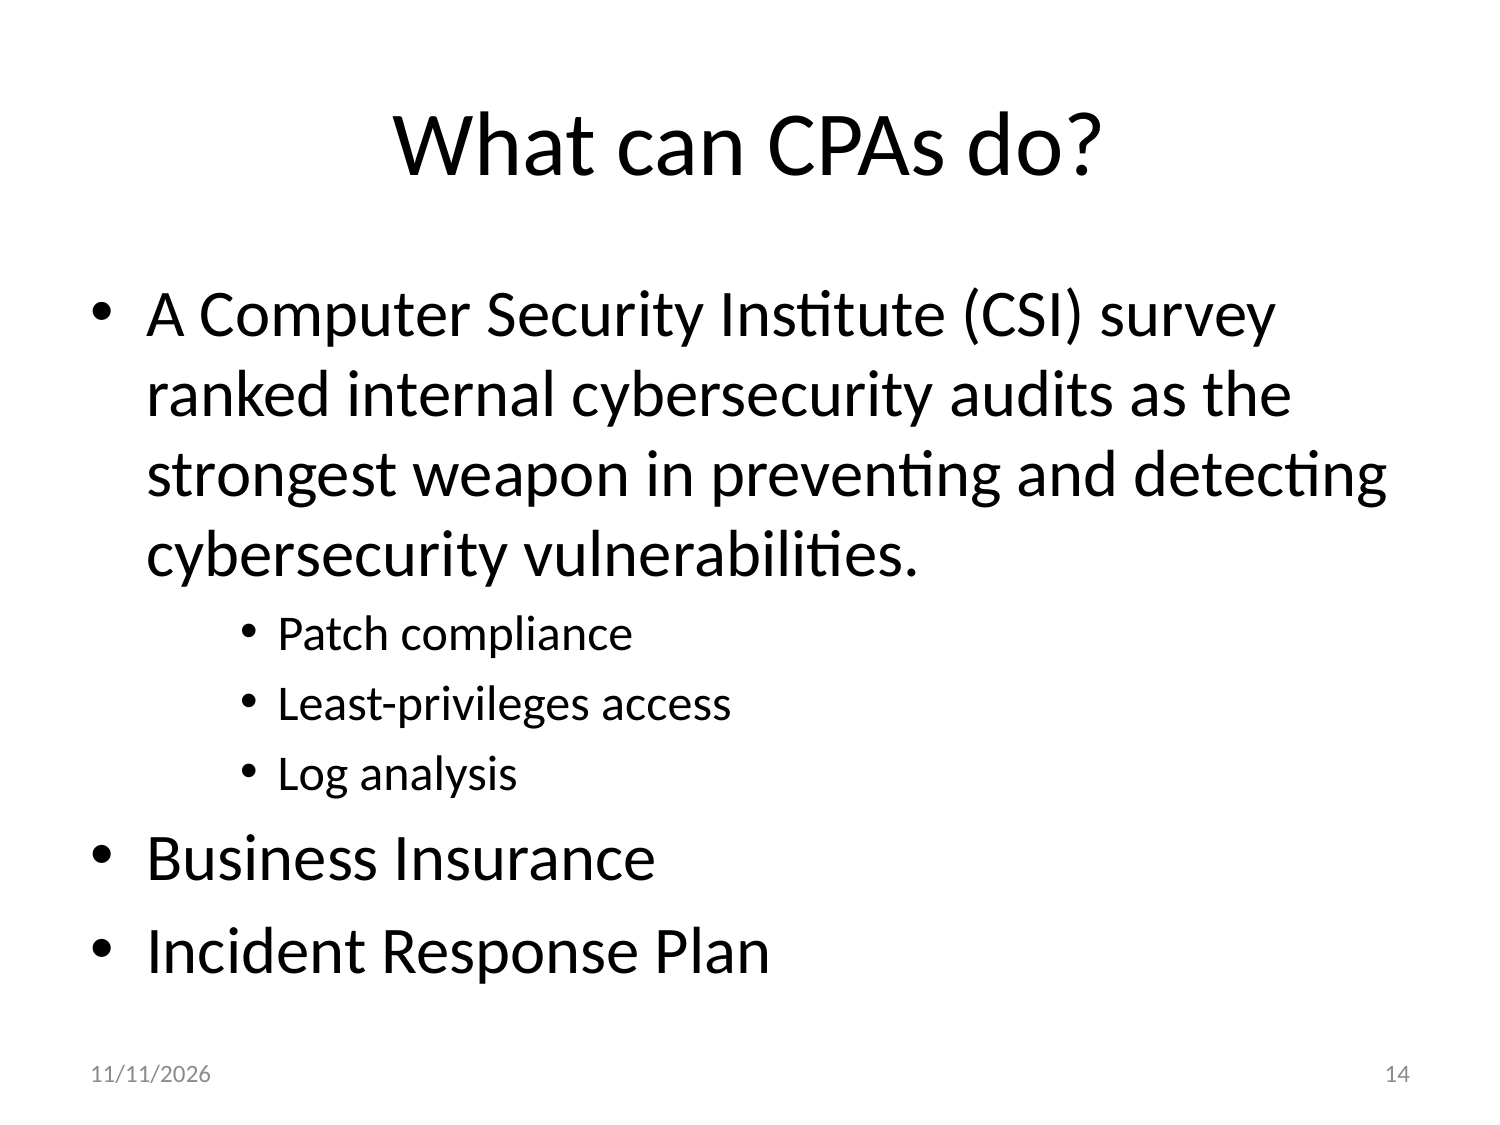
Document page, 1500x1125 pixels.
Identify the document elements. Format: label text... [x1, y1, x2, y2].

slide_number 14 [1074, 1042, 1425, 1103]
title What can CPAs do? [75, 45, 1425, 233]
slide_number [75, 1042, 425, 1103]
list A Computer Security Institute (CSI) survey ranked internal cybersecurity audits as the strongest weapon in preventing and detecting cybersecurity vulnerabilities. Patch compliance Least-privileges access Log analysis Business Insurance Incident Response Plan [75, 262, 1425, 1005]
